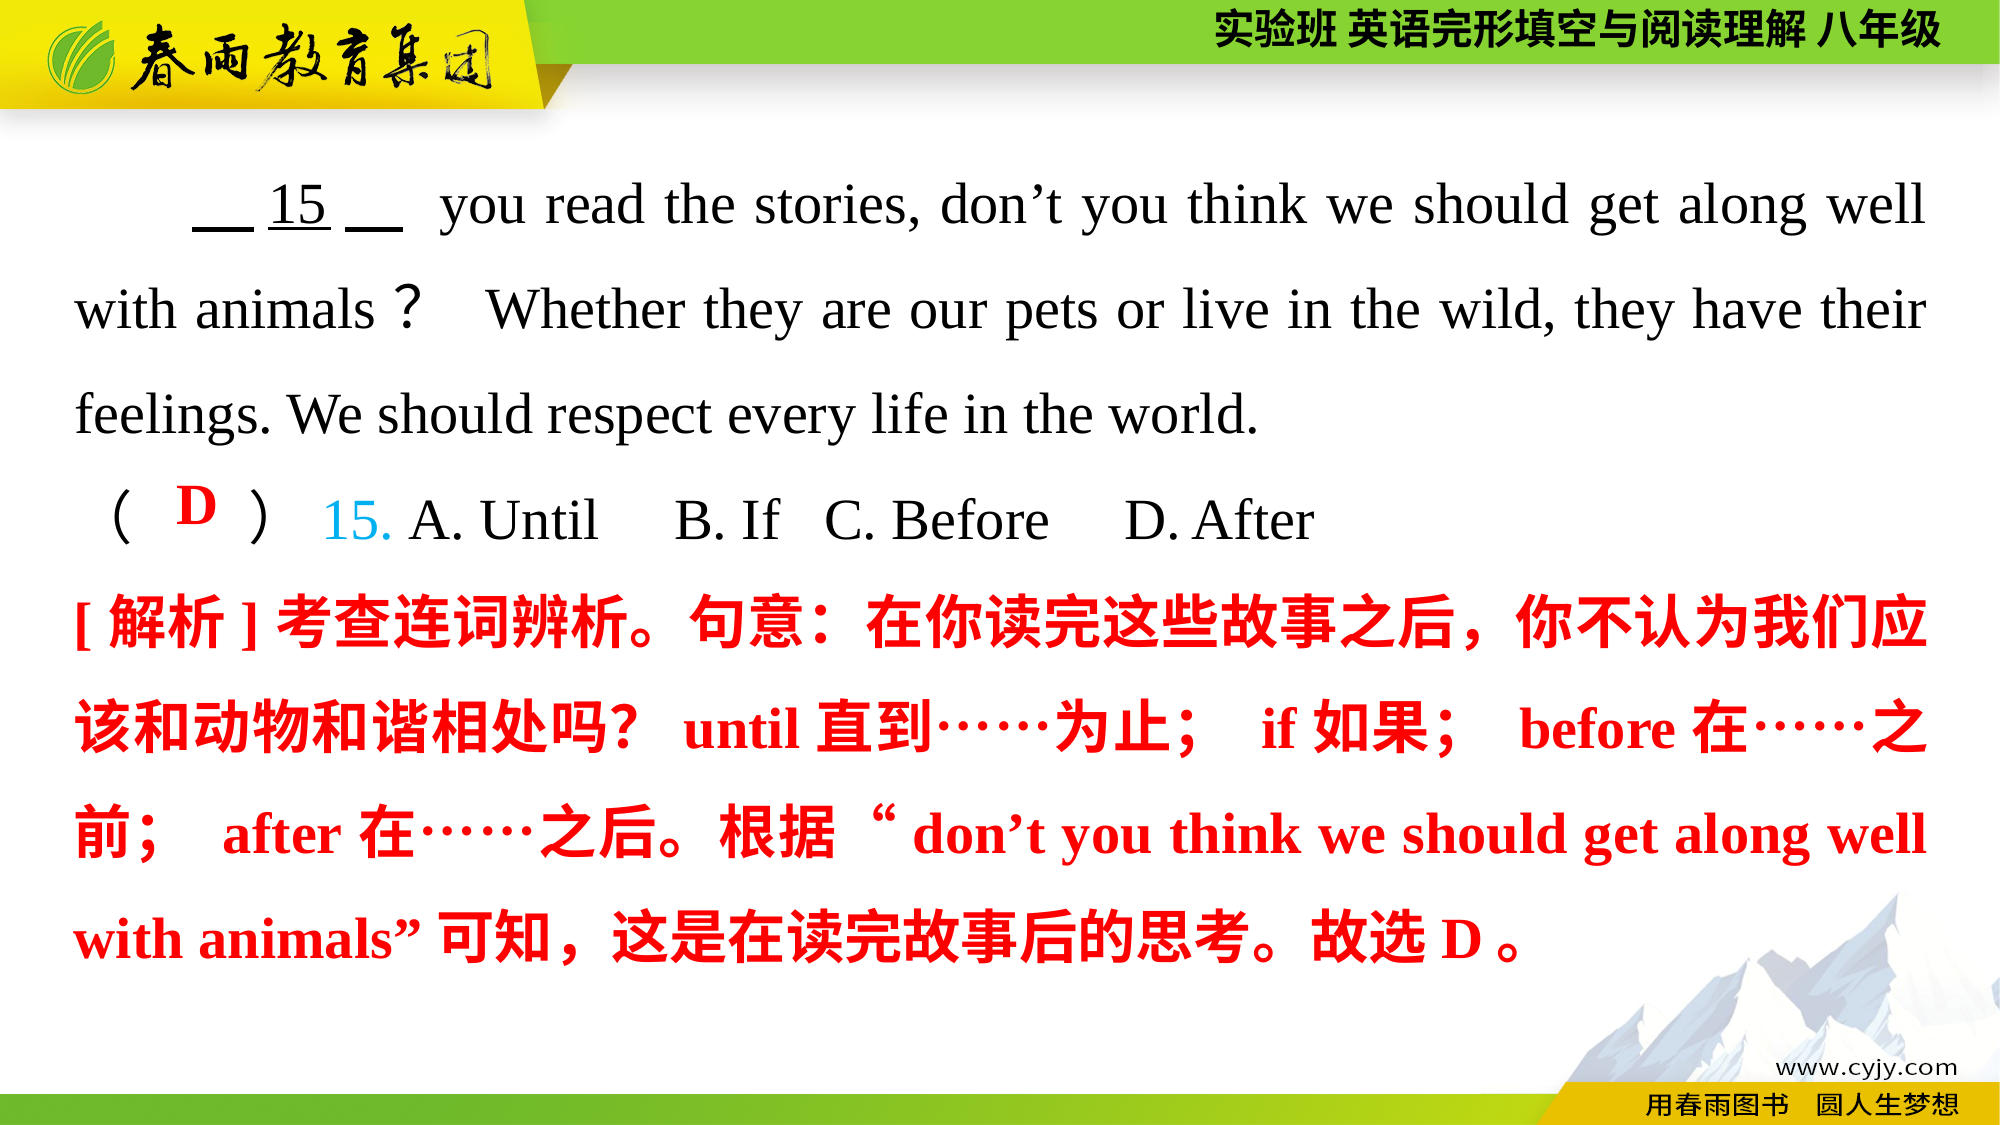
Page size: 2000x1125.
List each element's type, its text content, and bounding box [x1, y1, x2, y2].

text_box （ ）15. A. Until B. If C. Before D. After [59, 438, 1944, 542]
text_box [解析]考查连词辨析。句意：在你读完这些故事之后，你不认为我们应该和动物和谐相处吗？until直到……为止； if如果； before在……之前； after在……之后。根据“don’t you think we should get along well with animals”可知，这是在读完故事后的思考。故选D。 [59, 542, 1944, 978]
list 15 you read the stories, don’t you think we should get along well with animals？ Whether they are our pets or live in the wild, they have their feelings. We should respect every life in the world. [59, 122, 1944, 438]
picture [0, 0, 2000, 1125]
text_box D [161, 458, 234, 542]
